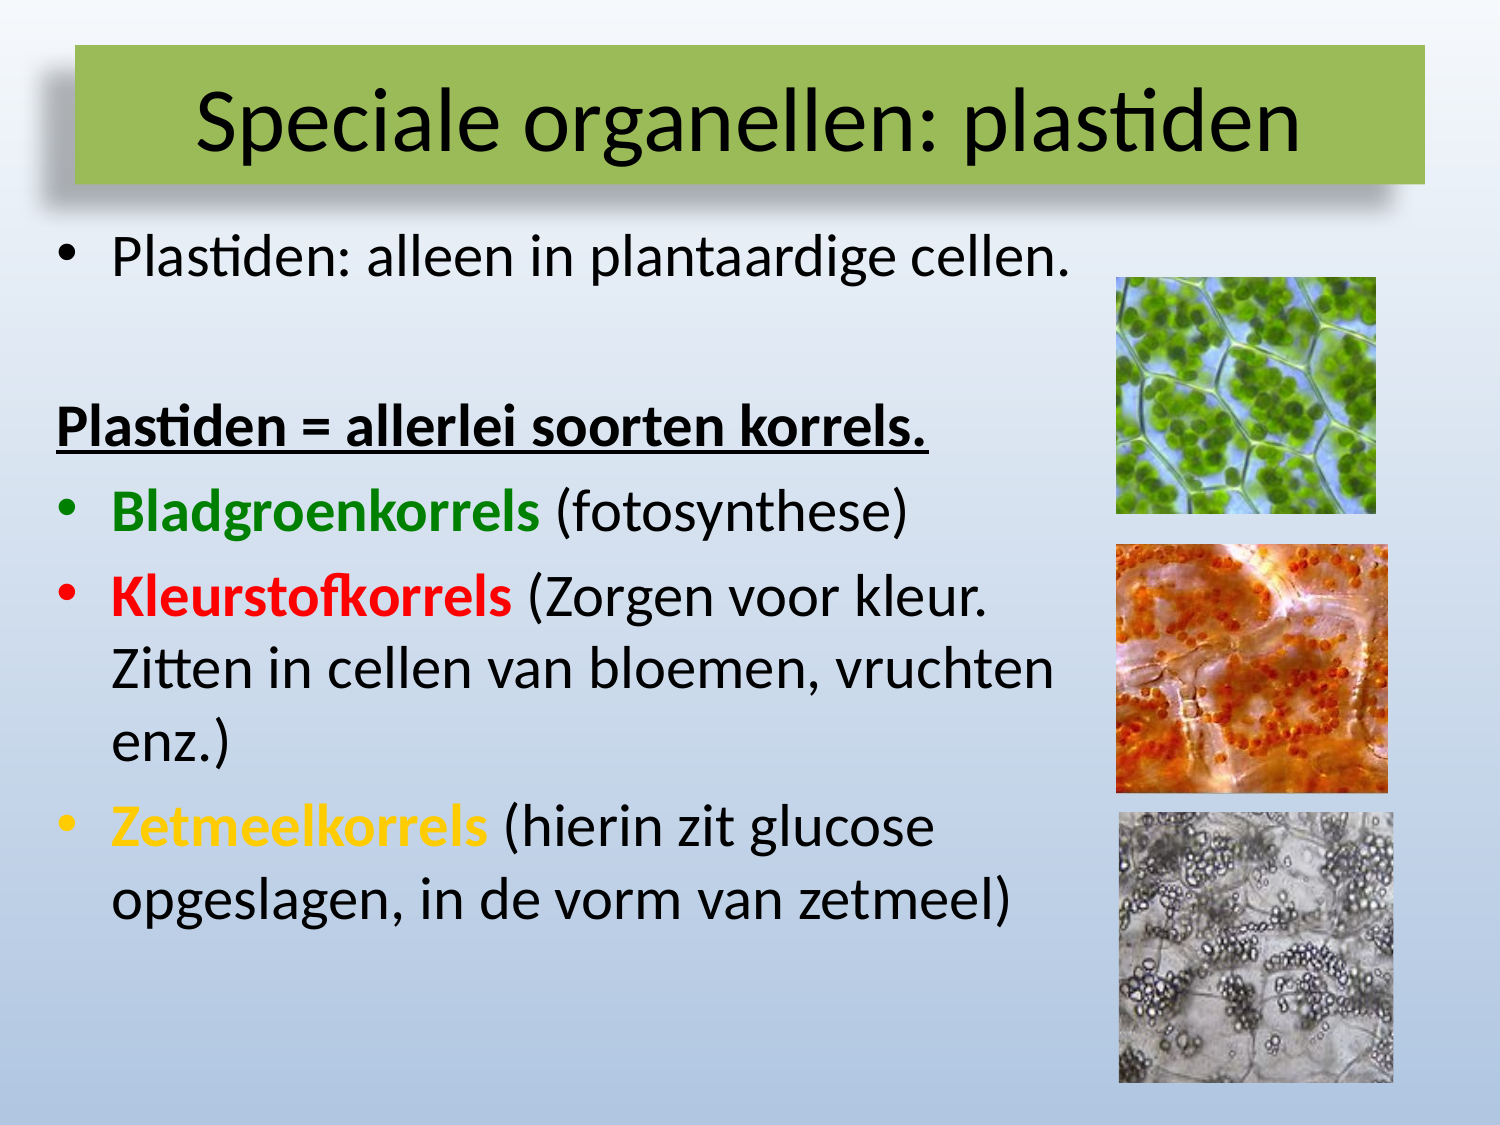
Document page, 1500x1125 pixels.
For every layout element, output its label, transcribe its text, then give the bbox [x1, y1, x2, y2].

title Speciale organellen: plastiden [75, 45, 1425, 185]
picture [1115, 276, 1377, 515]
picture [1118, 812, 1394, 1083]
list Plastiden: alleen in plantaardige cellen. Plastiden = allerlei soorten korrels. Bladgroenkorrels (fotosynthese) Kleurstofkorrels (Zorgen voor kleur. Zitten in cellen van bloemen, vruchten enz.) Zetmeelkorrels (hierin zit glucose opgeslagen, in de vorm van zetmeel) [41, 208, 1117, 951]
picture [1115, 544, 1389, 810]
